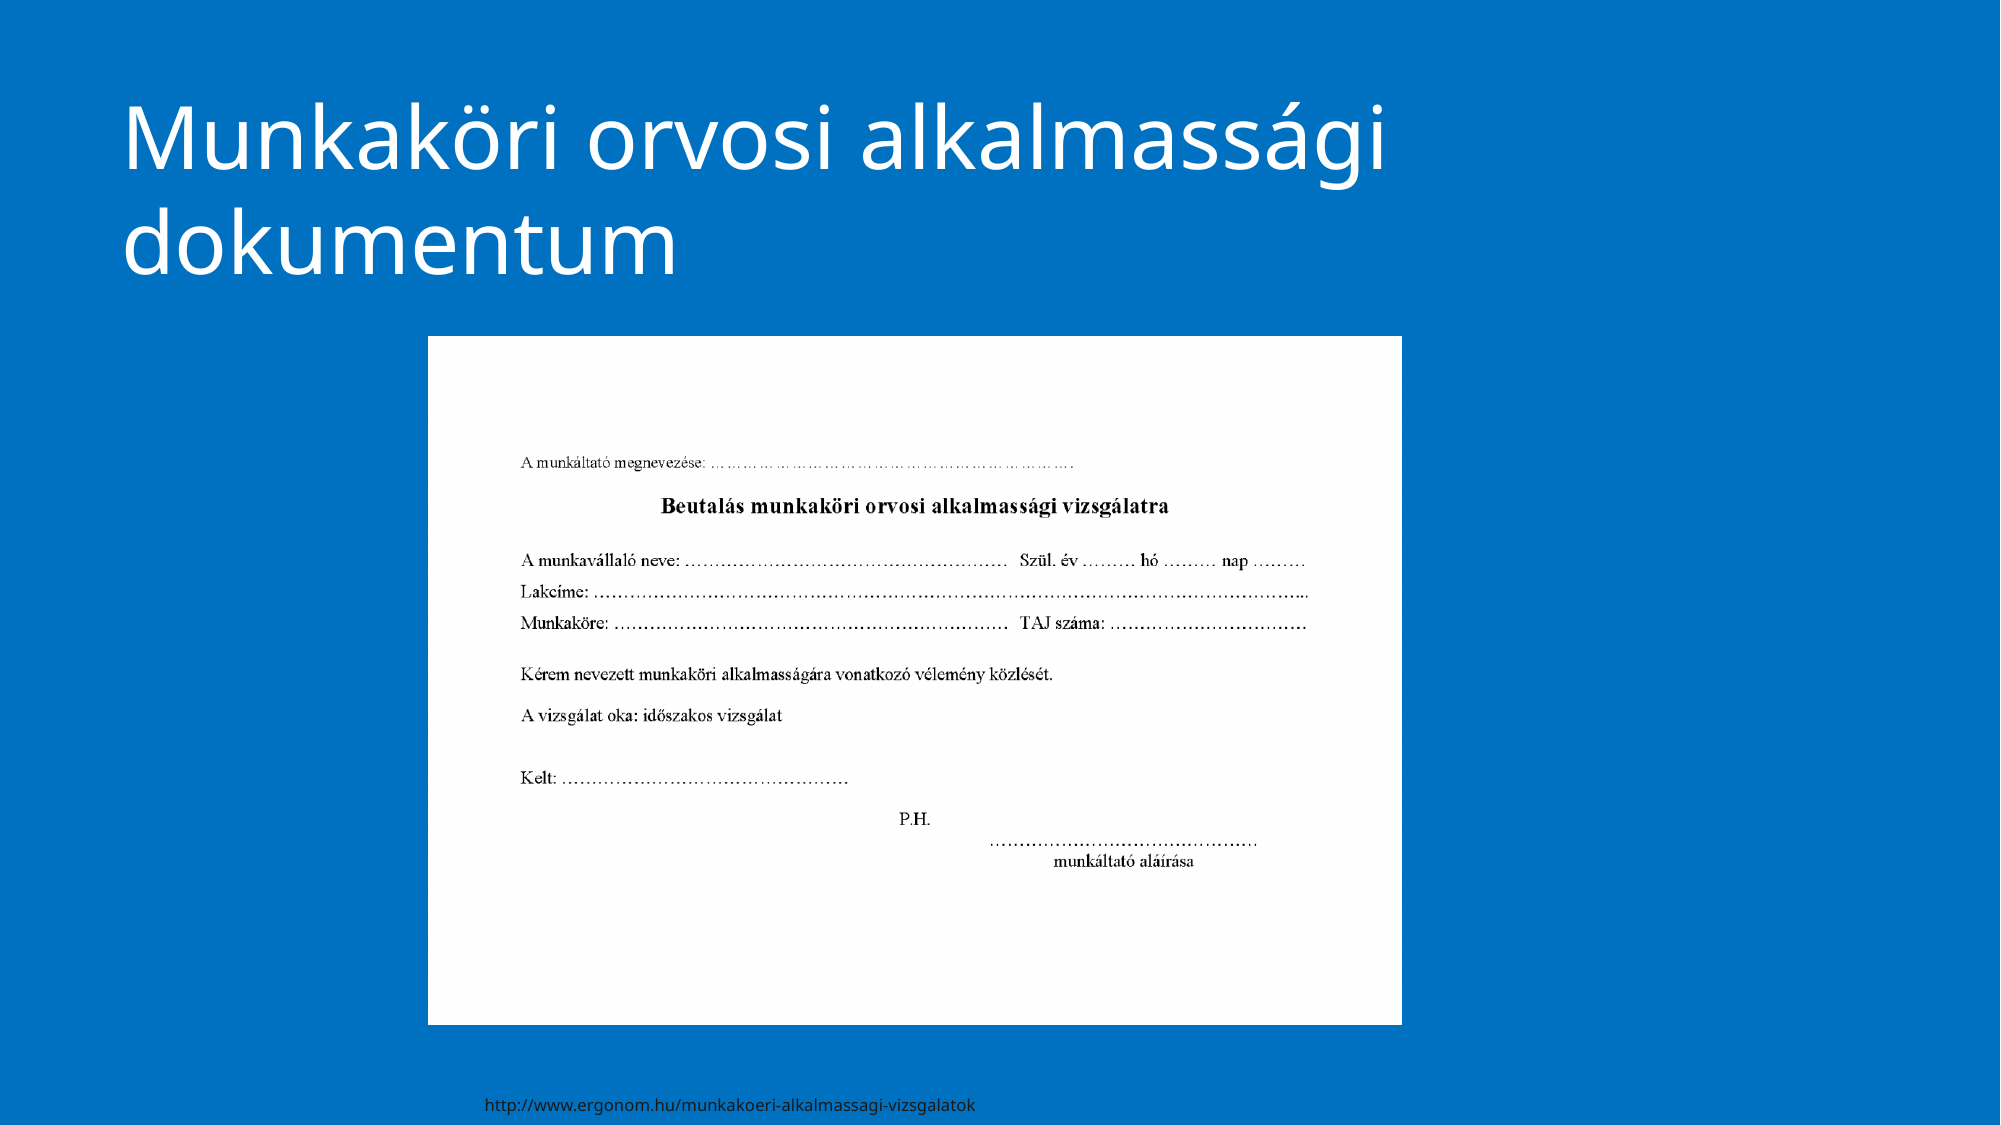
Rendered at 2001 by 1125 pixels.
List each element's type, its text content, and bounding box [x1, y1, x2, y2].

title Munkaköri orvosi alkalmassági dokumentum [106, 74, 1649, 304]
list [427, 336, 1402, 1026]
text_box http://www.ergonom.hu/munkakoeri-alkalmassagi-vizsgalatok [469, 1087, 1090, 1123]
